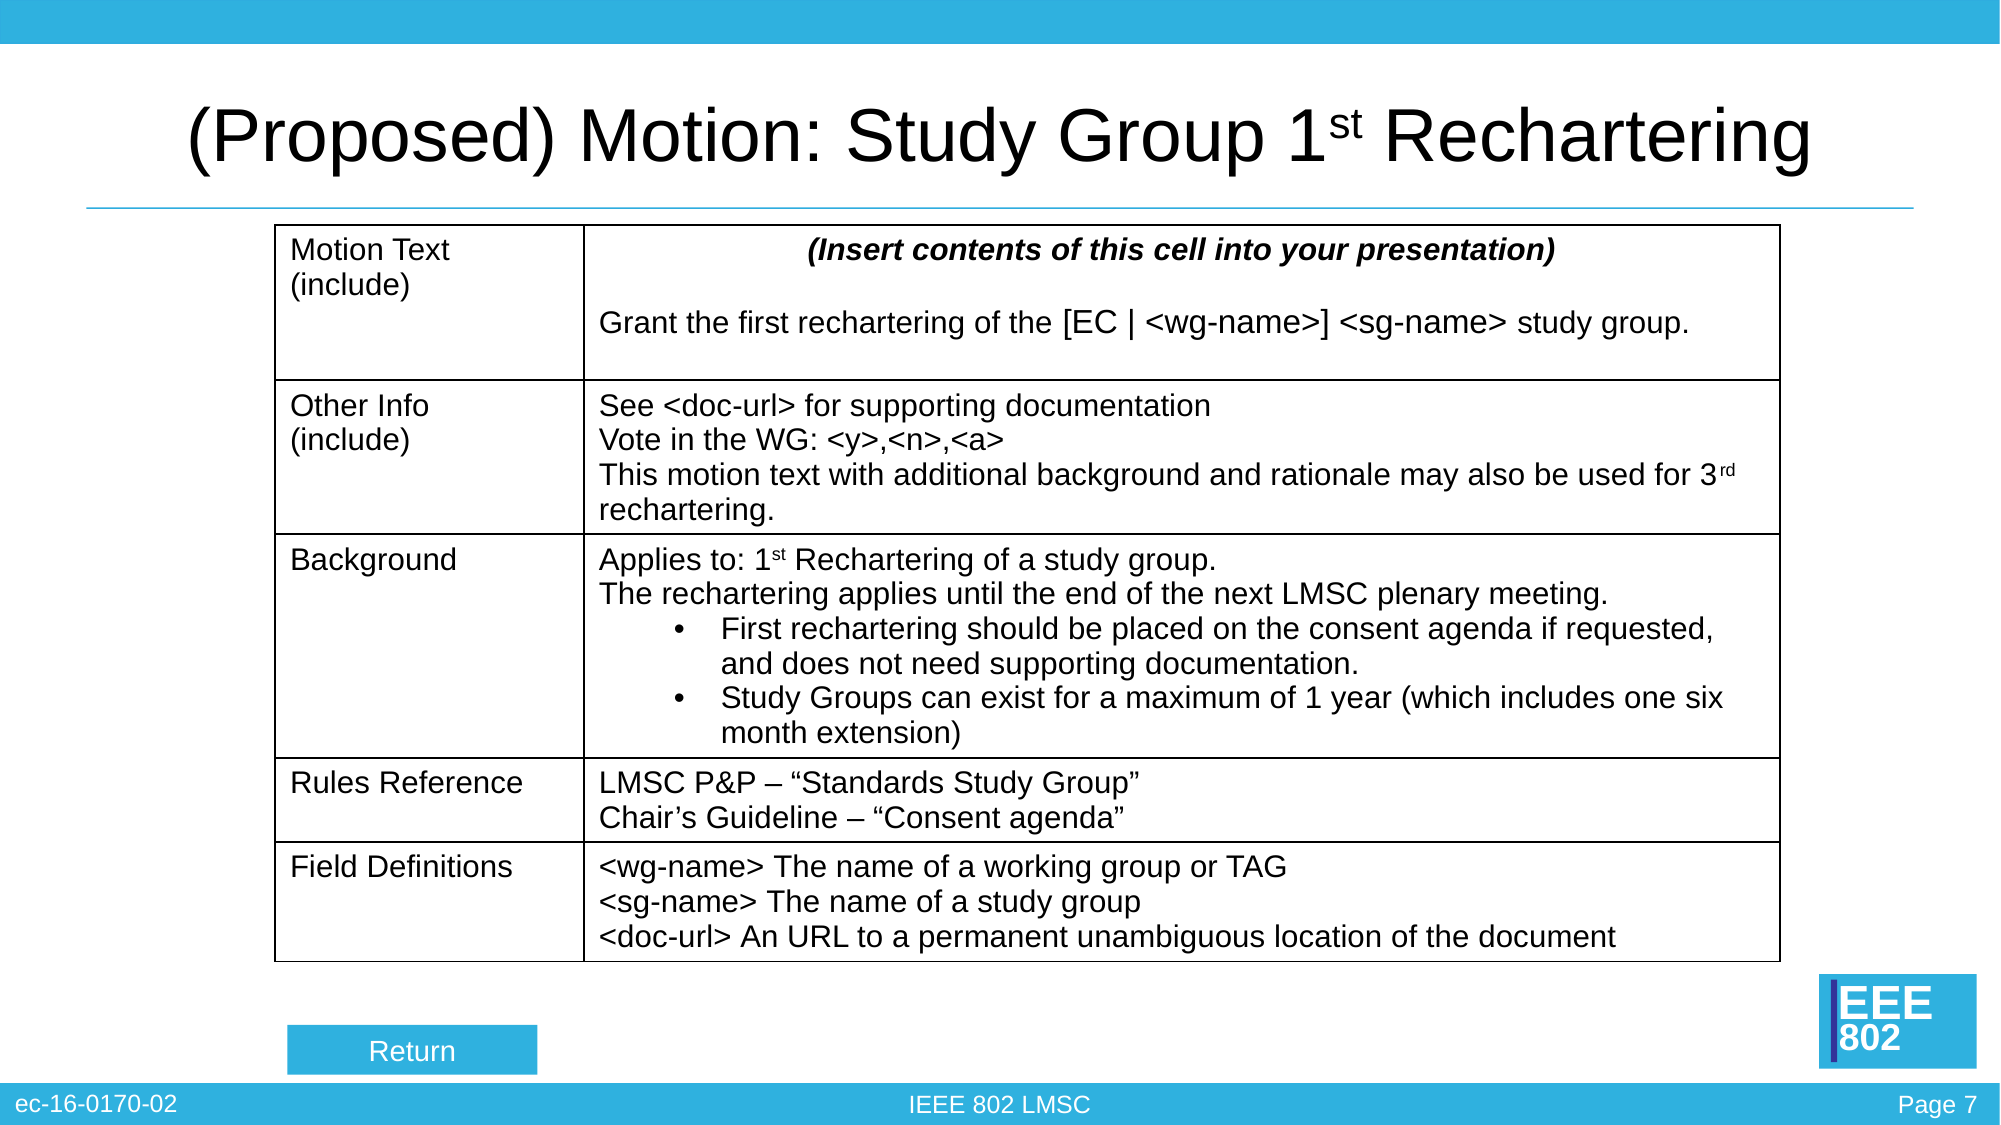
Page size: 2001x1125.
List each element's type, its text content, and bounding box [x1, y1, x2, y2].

table_header (Insert contents of this cell into your presentation) [585, 226, 1779, 296]
table_cell Rules Reference [276, 759, 583, 841]
table_cell See <doc-url> for supporting documentation Vote in the WG: <y>,<n>,<a> This motion text with additional background and rationale may also be used for 3rd rechartering. [585, 381, 1779, 533]
title (Proposed) Motion: Study Group 1st Rechartering [99, 66, 1900, 197]
text_box Return [287, 1024, 538, 1075]
table_cell LMSC P&P – “Standards Study Group” Chair’s Guideline – “Consent agenda” [585, 759, 1779, 841]
table_header Motion Text (include) [276, 226, 583, 379]
table_cell Background [276, 535, 583, 757]
table_cell <wg-name> The name of a working group or TAG <sg-name> The name of a study group <doc-url> An URL to a permanent unambiguous location of the document [585, 843, 1779, 961]
table_cell Field Definitions [276, 843, 583, 961]
table_cell Other Info (include) [276, 381, 583, 533]
table_cell Grant the first rechartering of the [EC | <wg-name>] <sg-name> study group. [585, 296, 1779, 379]
table_cell Applies to: 1st Rechartering of a study group. The rechartering applies until the end of the next LMSC plenary meeting. First rechartering should be placed on the consent agenda if requested, and does not need supporting documentation. Study Groups can exist for a maximum of 1 year (which includes one six month extension) [585, 535, 1779, 757]
